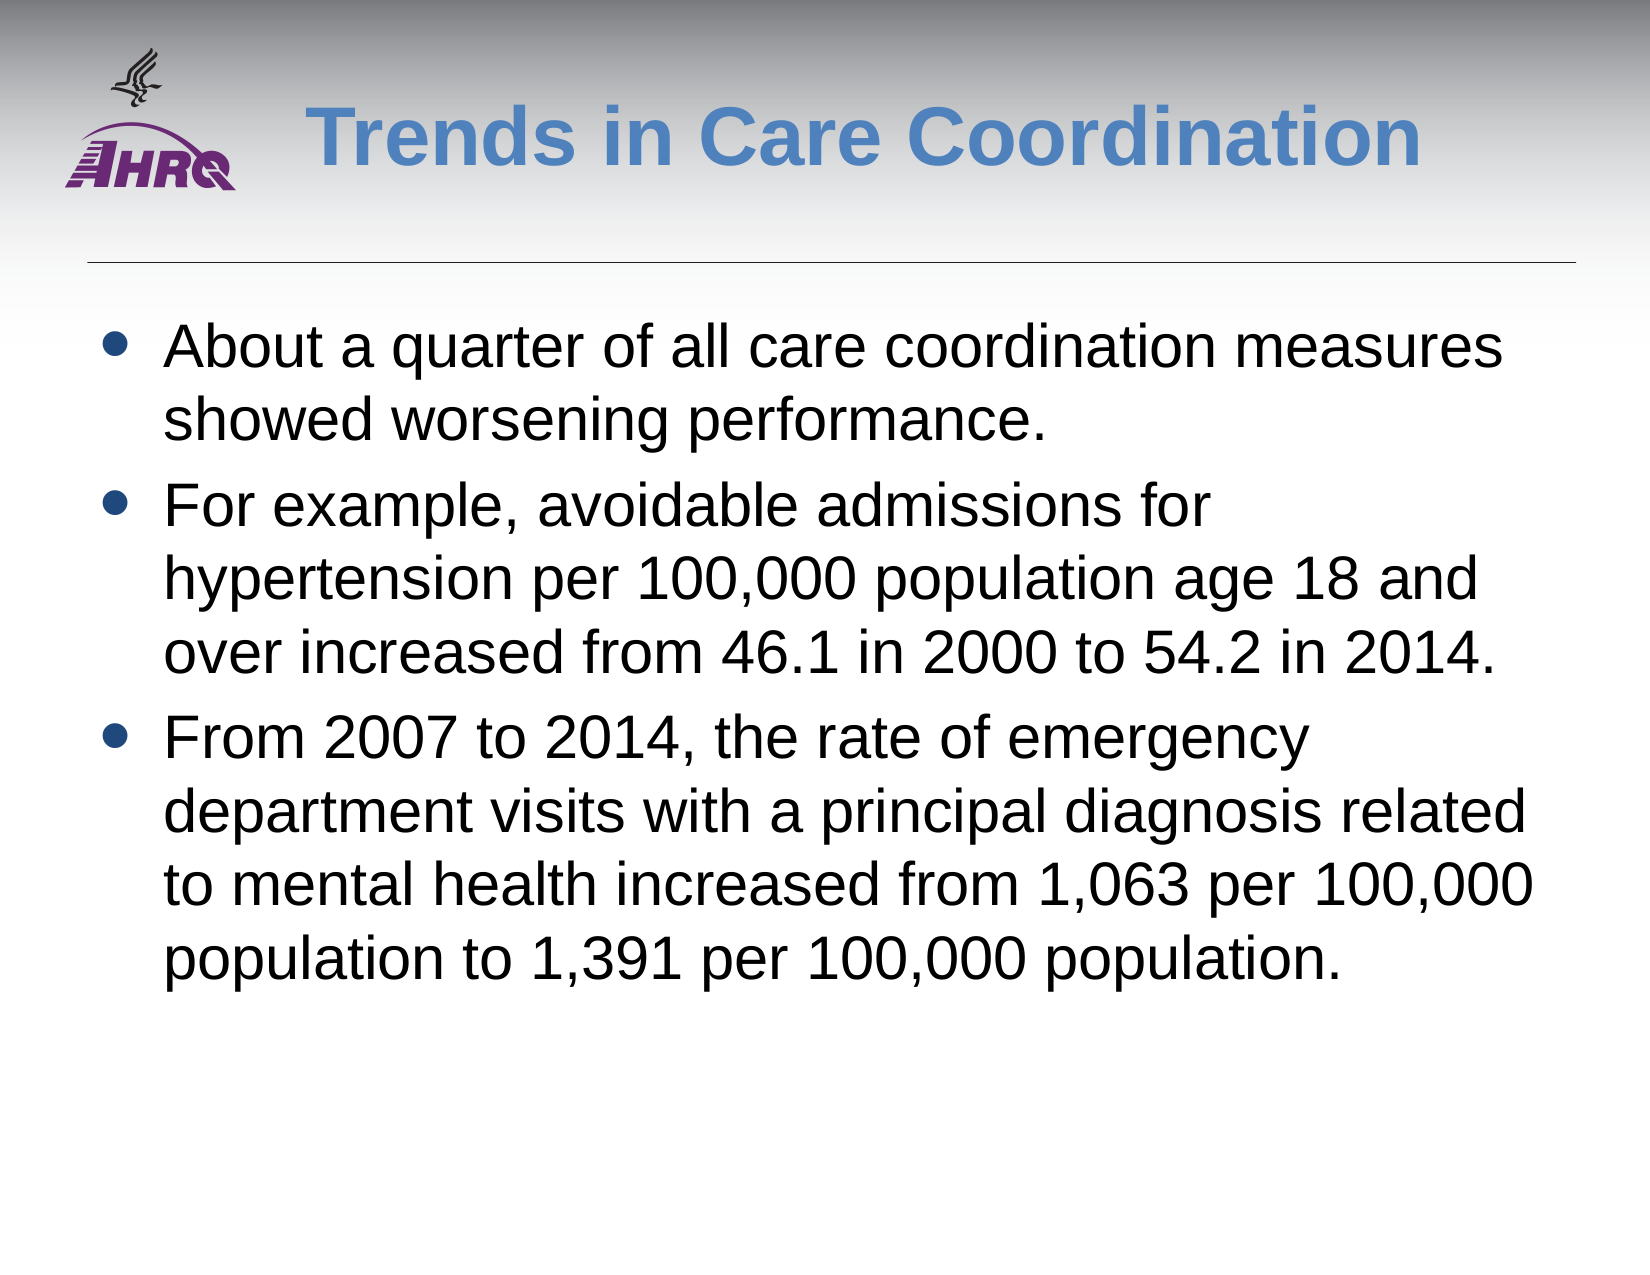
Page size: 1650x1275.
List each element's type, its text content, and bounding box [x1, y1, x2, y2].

list About a quarter of all care coordination measures showed worsening performance. For example, avoidable admissions for hypertension per 100,000 population age 18 and over increased from 46.1 in 2000 to 54.2 in 2014. From 2007 to 2014, the rate of emergency department visits with a principal diagnosis related to mental health increased from 1,063 per 100,000 population to 1,391 per 100,000 population. [82, 297, 1568, 1075]
title Trends in Care Coordination [288, 51, 1568, 213]
picture [0, 0, 1650, 1275]
